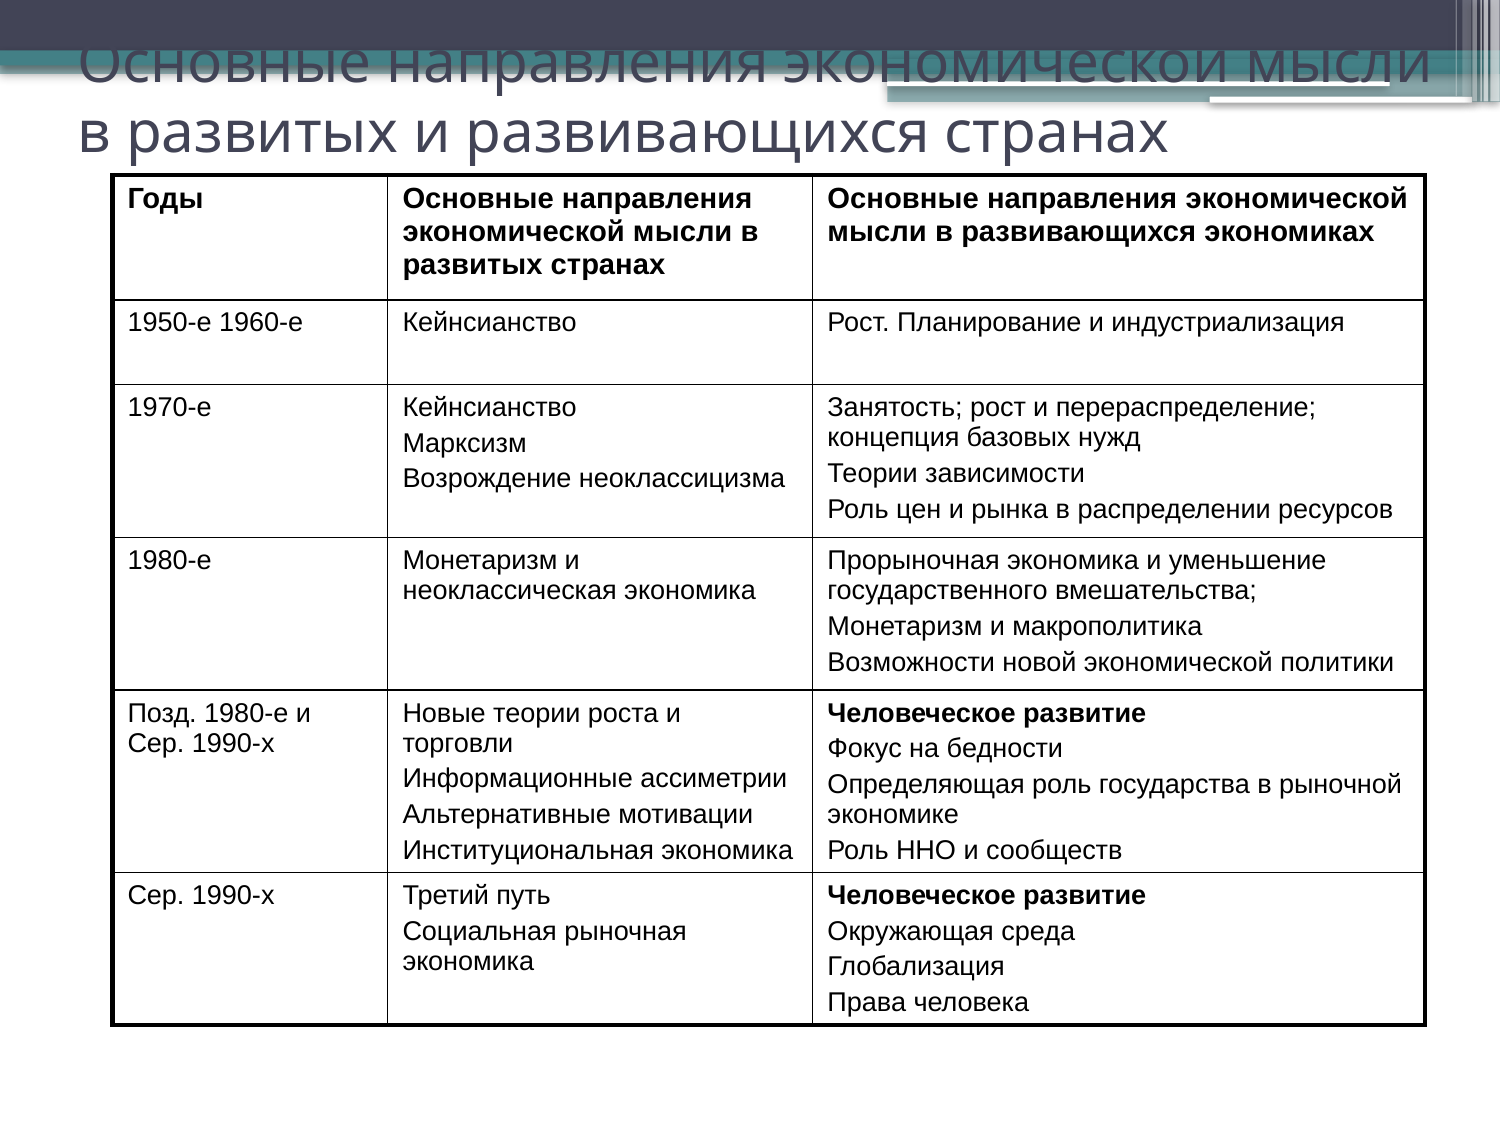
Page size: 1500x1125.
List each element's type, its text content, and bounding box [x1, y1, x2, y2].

table_cell Кейнсианство [388, 301, 812, 384]
table_cell Монетаризм и неоклассическая экономика [388, 538, 812, 689]
table_cell Занятость; рост и перераспределение; концепция базовых нужд Теории зависимости Роль цен и рынка в распределении ресурсов [813, 385, 1423, 537]
table_header Основные направления экономической мысли в развитых странах [388, 177, 812, 299]
table_cell Прорыночная экономика и уменьшение государственного вмешательства; Монетаризм и макрополитика Возможности новой экономической политики [813, 538, 1423, 689]
table_cell Новые теории роста и торговли Информационные ассиметрии Альтернативные мотивации Институциональная экономика [388, 691, 812, 872]
table_cell Позд. 1980-е и Сер. 1990-х [115, 691, 387, 872]
table_header Основные направления экономической мысли в развивающихся экономиках [813, 177, 1423, 299]
table_cell Кейнсианство Марксизм Возрождение неоклассицизма [388, 385, 812, 537]
table_cell 1970-е [115, 385, 387, 537]
title Основные направления экономической мысли в развитых и развивающихся странах [62, 0, 1451, 188]
table_cell Сер. 1990-х [115, 873, 387, 1023]
table_header Годы [115, 177, 387, 299]
table_cell Третий путь Социальная рыночная экономика [388, 873, 812, 1023]
table_cell 1950-е 1960-е [115, 301, 387, 384]
table_cell Человеческое развитие Окружающая среда Глобализация Права человека [813, 873, 1423, 1023]
table_cell 1980-е [115, 538, 387, 689]
table_cell Человеческое развитие Фокус на бедности Определяющая роль государства в рыночной экономике Роль ННО и сообществ [813, 691, 1423, 872]
table_cell Рост. Планирование и индустриализация [813, 301, 1423, 384]
